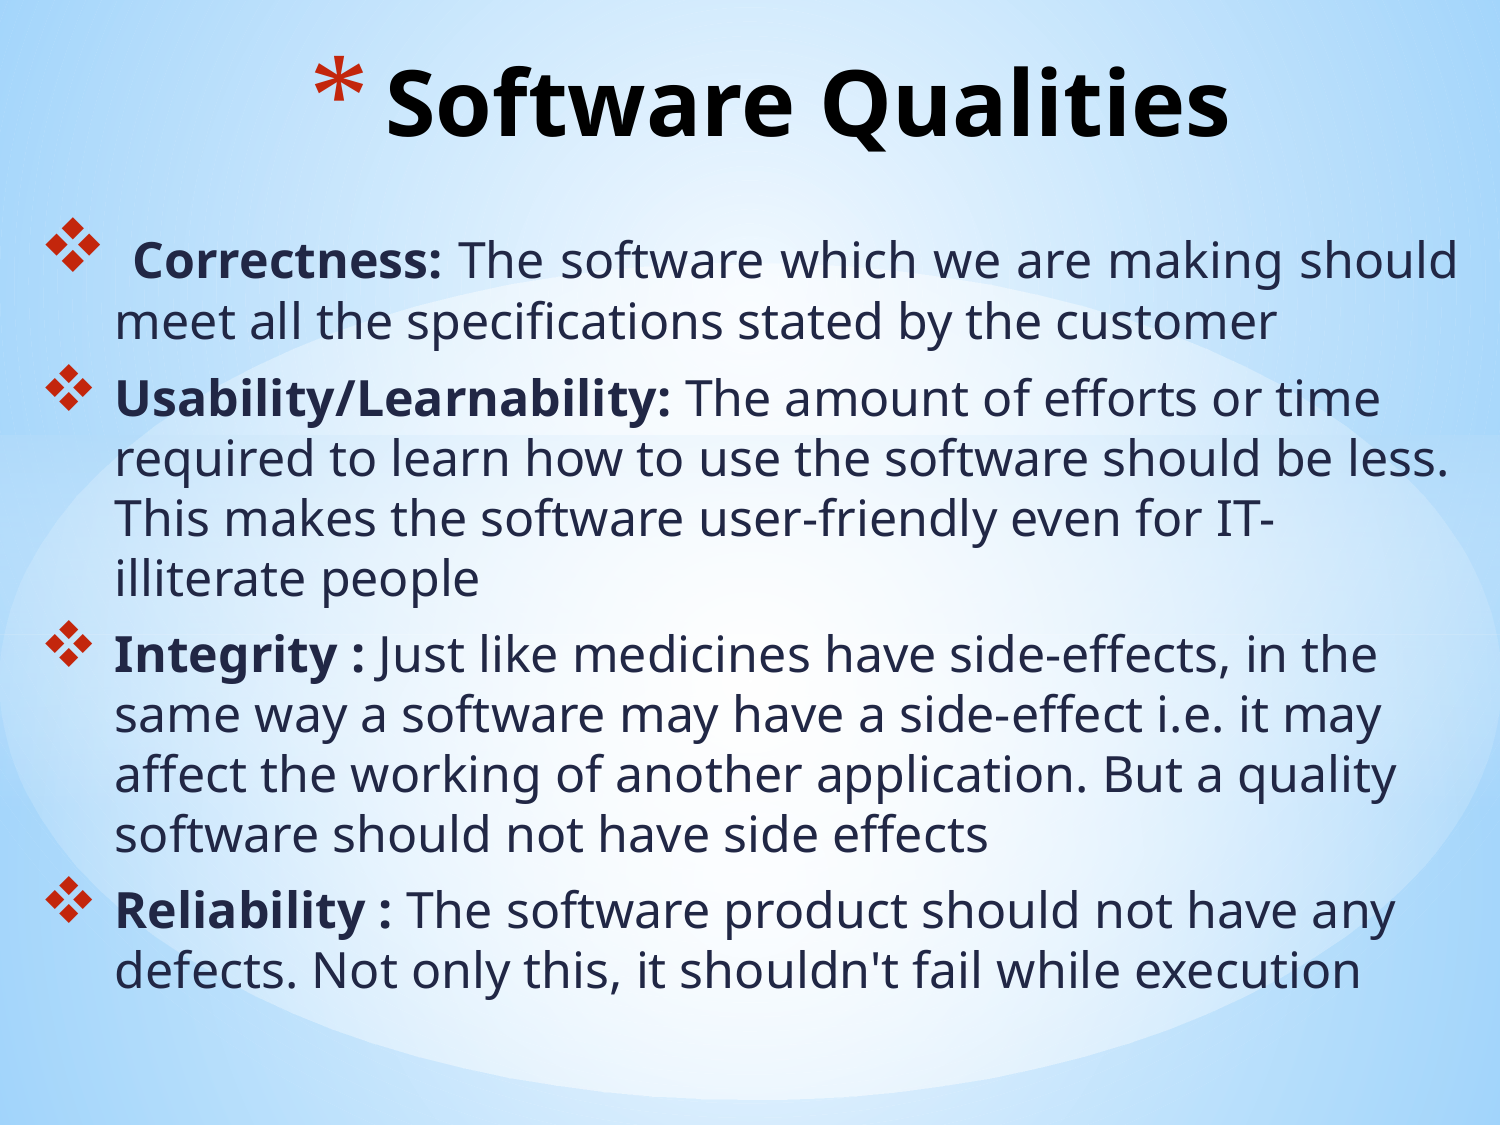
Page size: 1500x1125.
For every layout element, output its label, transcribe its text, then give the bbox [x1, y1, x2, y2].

title Software Qualities [12, 37, 1500, 200]
subtitle Correctness: The software which we are making should meet all the specifications stated by the customer Usability/Learnability: The amount of efforts or time required to learn how to use the software should be less. This makes the software user-friendly even for IT-illiterate people Integrity : Just like medicines have side-effects, in the same way a software may have a side-effect i.e. it may affect the working of another application. But a quality software should not have side effects Reliability : The software product should not have any defects. Not only this, it shouldn't fail while execution [24, 212, 1475, 1088]
